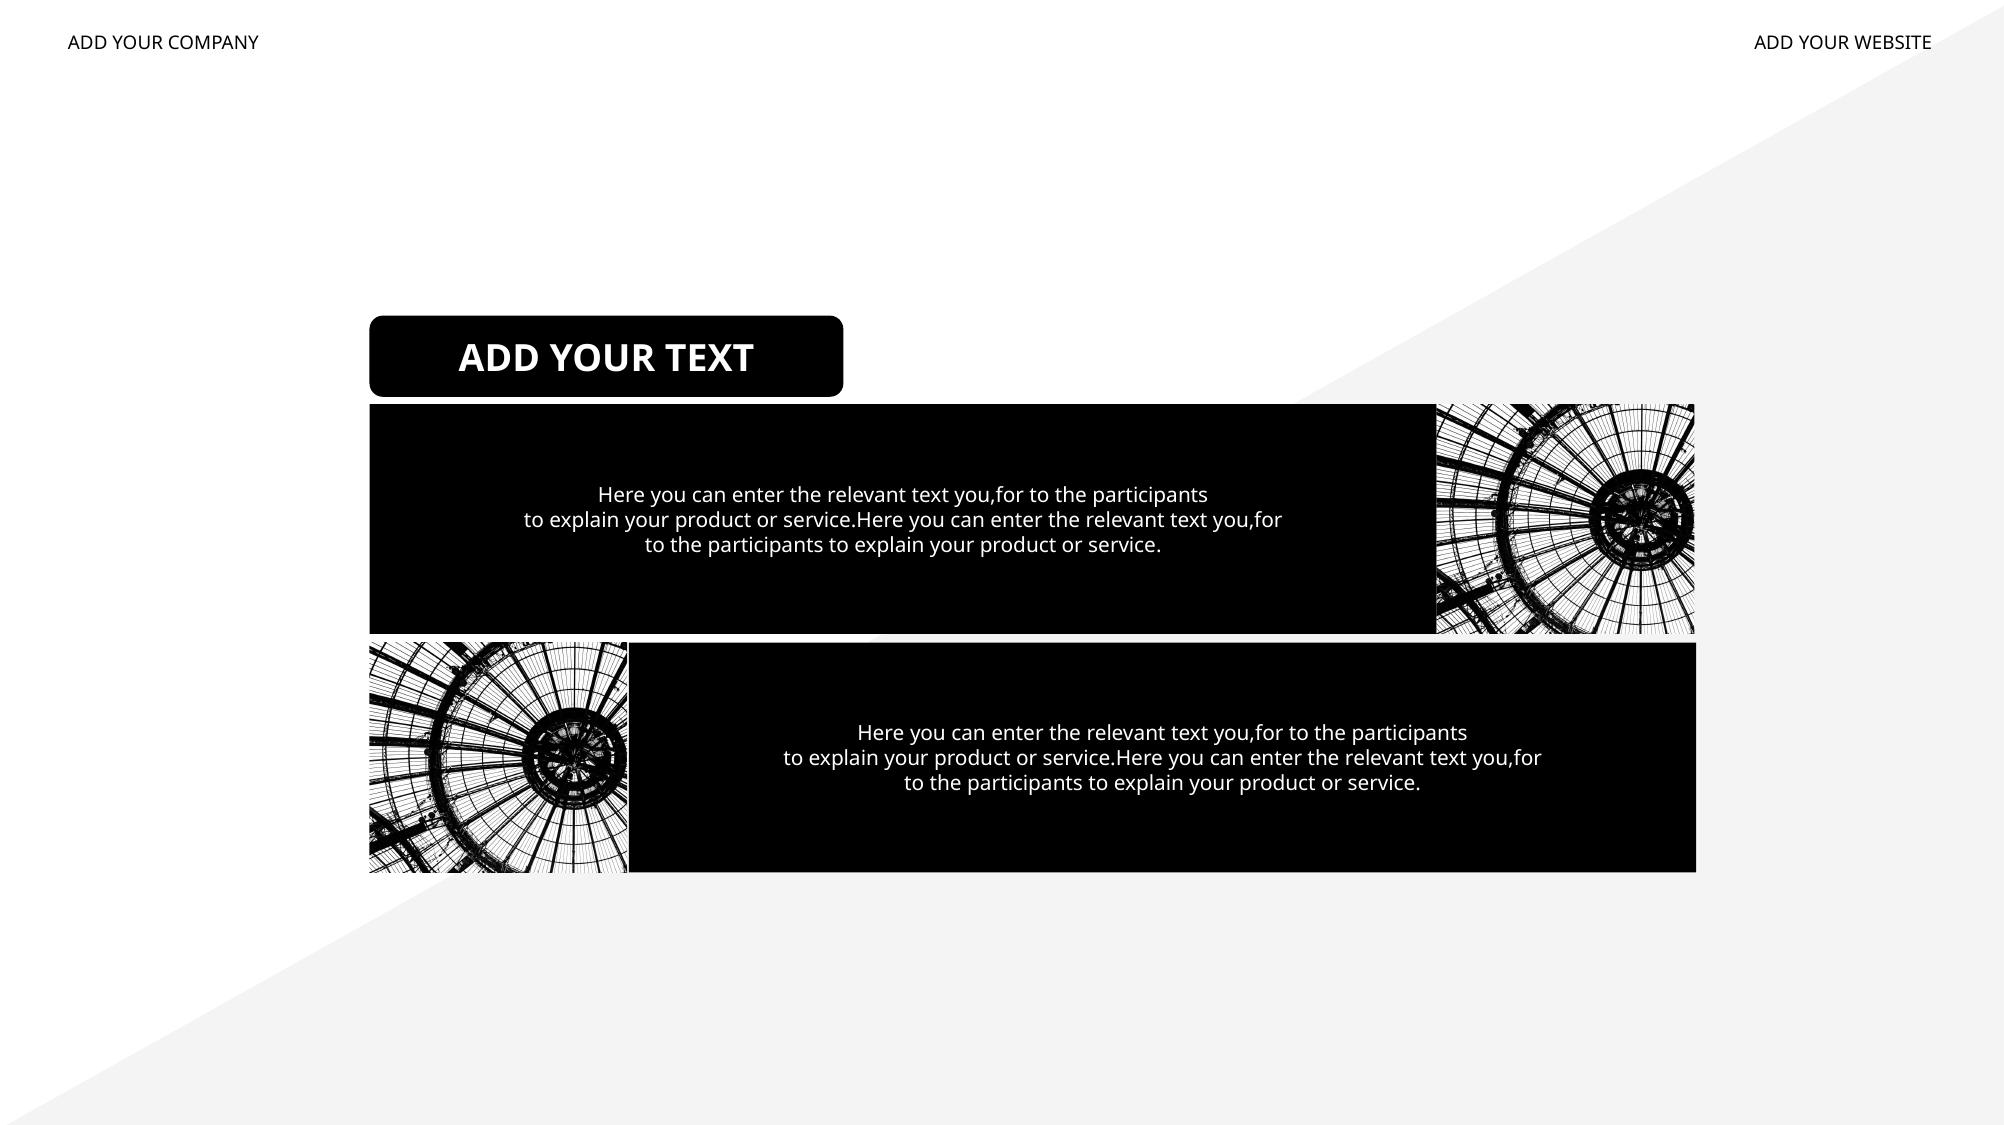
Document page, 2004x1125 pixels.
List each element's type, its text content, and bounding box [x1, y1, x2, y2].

text_box [6, 5, 2004, 1125]
text_box Here you can enter the relevant text you,for to the participants to explain your product or service.Here you can enter the relevant text you,for to the participants to explain your product or service. [369, 404, 1436, 634]
text_box ADD YOUR TEXT [369, 315, 844, 397]
text_box [1436, 404, 1695, 634]
text_box ADD YOUR WEBSITE [1714, 26, 1973, 58]
text_box Here you can enter the relevant text you,for to the participants to explain your product or service.Here you can enter the relevant text you,for to the participants to explain your product or service. [628, 642, 1697, 873]
text_box ADD YOUR COMPANY [34, 26, 293, 58]
text_box [369, 642, 628, 873]
